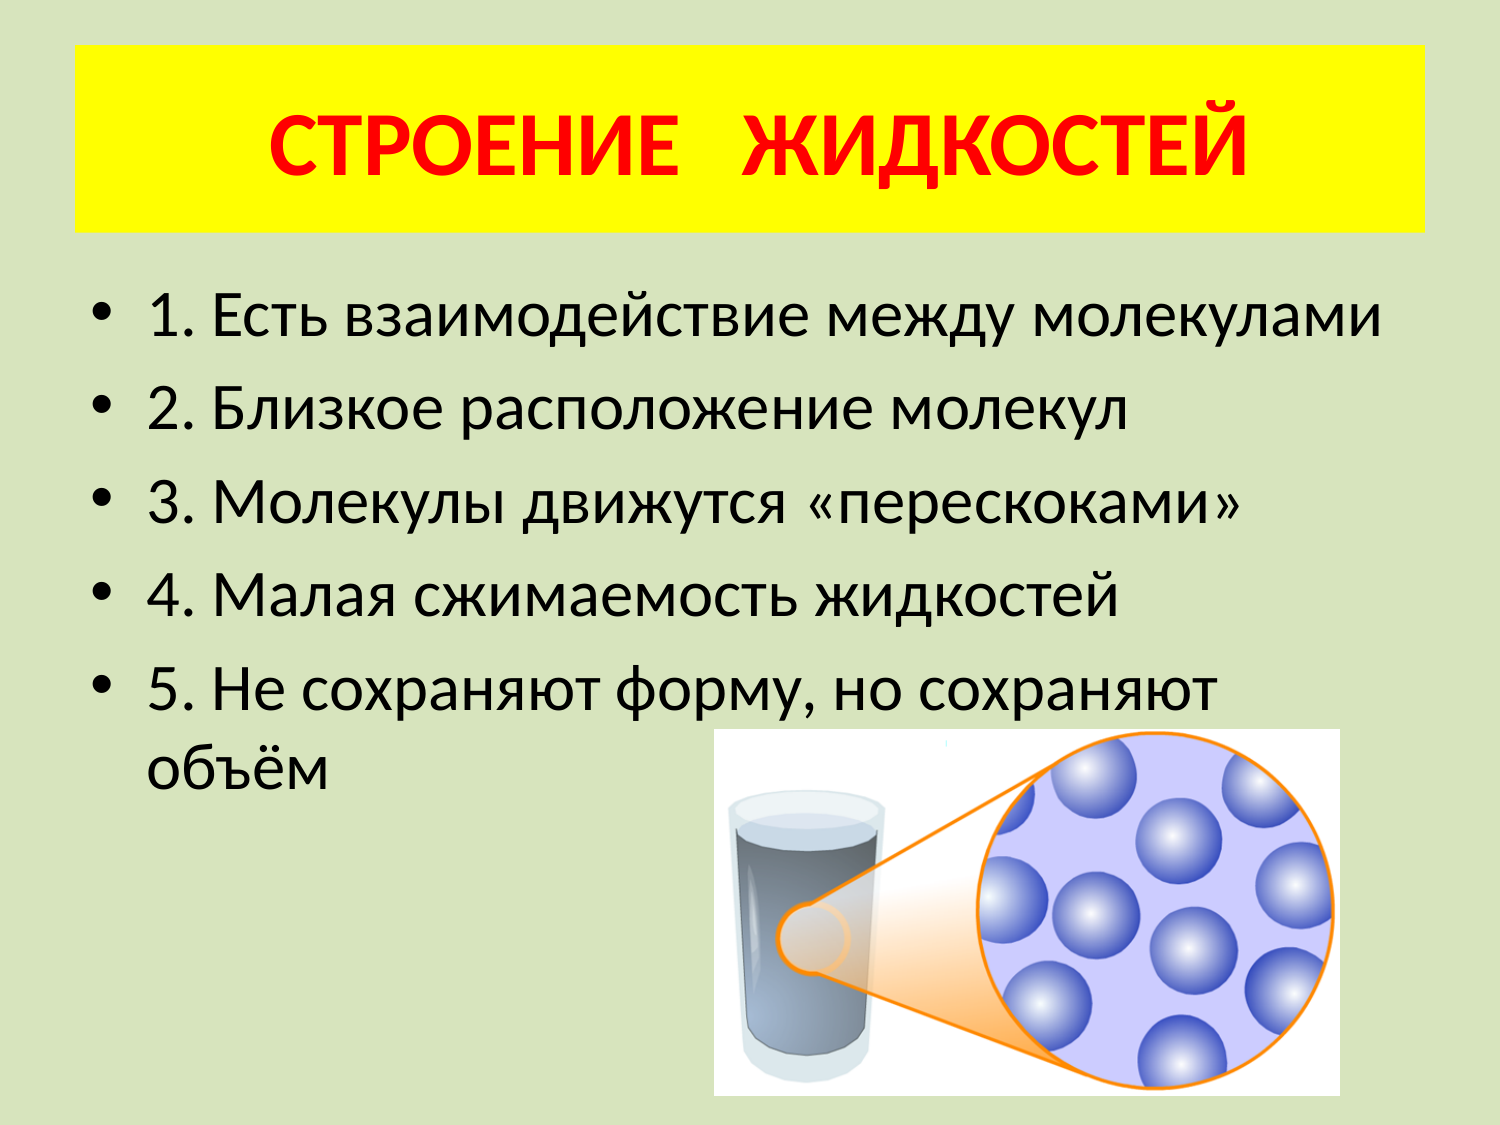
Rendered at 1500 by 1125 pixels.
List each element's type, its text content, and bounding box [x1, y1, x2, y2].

title СТРОЕНИЕ ЖИДКОСТЕЙ [75, 45, 1425, 233]
list 1. Есть взаимодействие между молекулами 2. Близкое расположение молекул 3. Молекулы движутся «перескоками» 4. Малая сжимаемость жидкостей 5. Не сохраняют форму, но сохраняют объём [75, 262, 1425, 1005]
picture [714, 728, 1341, 1096]
